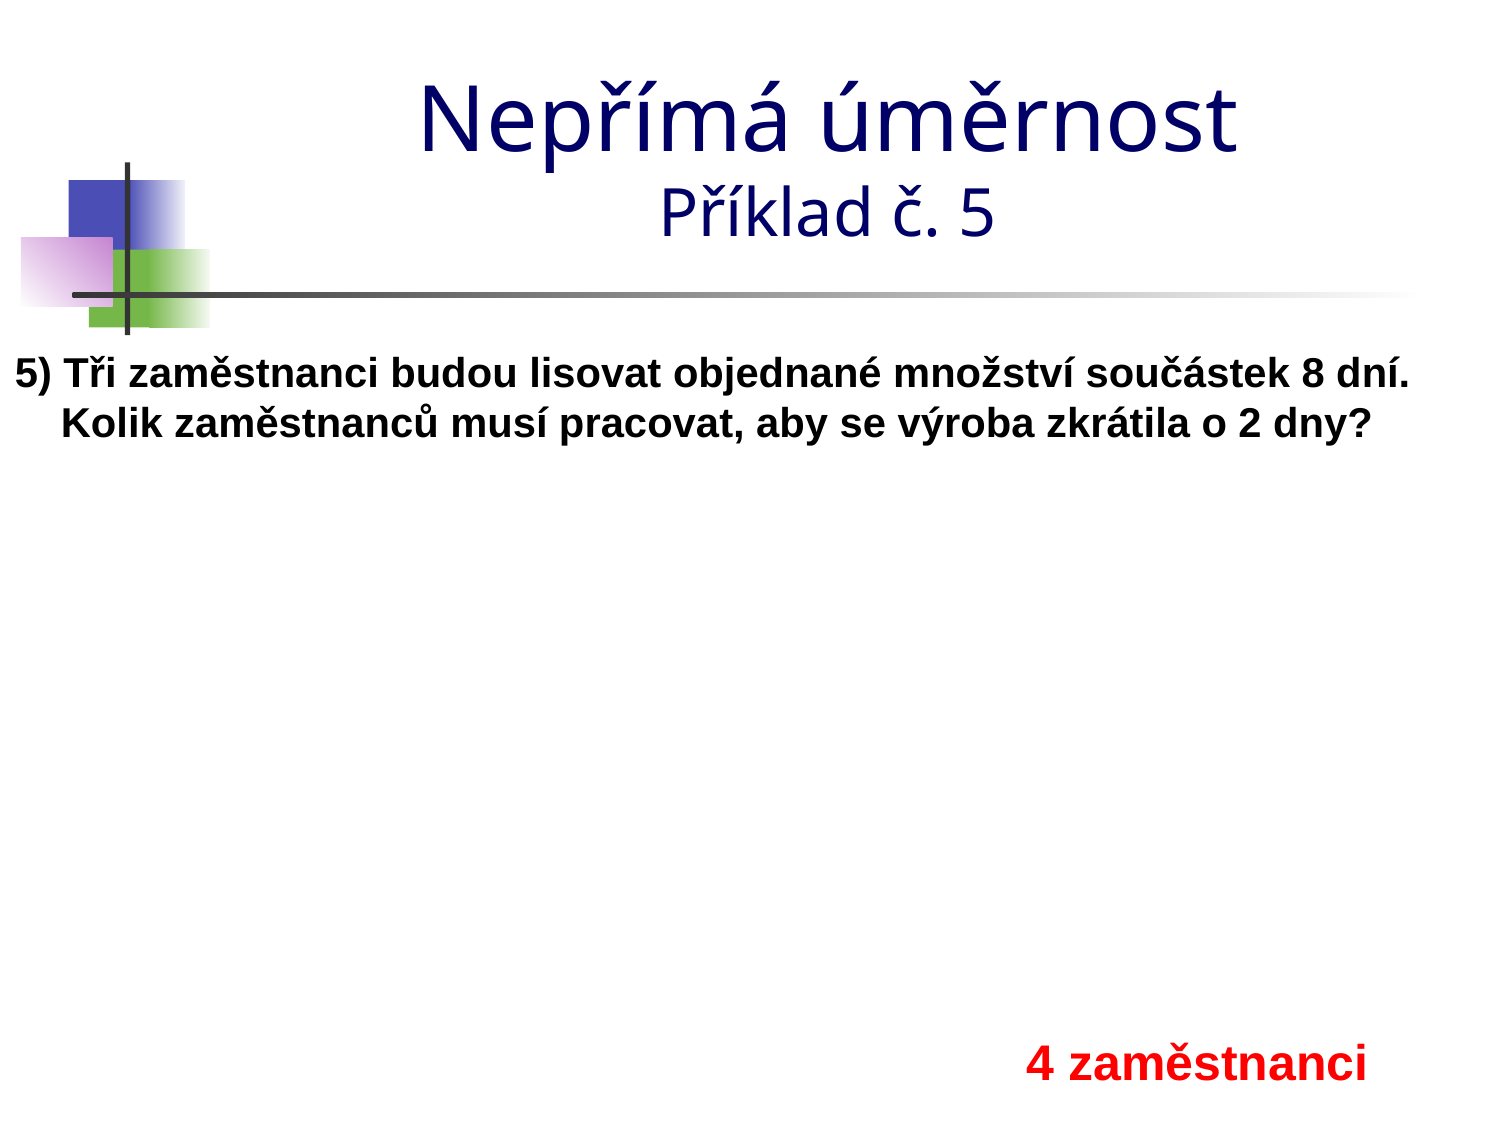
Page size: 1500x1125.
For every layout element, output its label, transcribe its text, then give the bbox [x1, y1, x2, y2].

text_box 4 zaměstnanci [1011, 1023, 1384, 1098]
title Nepřímá úměrnost Příklad č. 5 [188, 34, 1468, 276]
text_box 5) Tři zaměstnanci budou lisovat objednané množství součástek 8 dní. Kolik zaměstnanců musí pracovat, aby se výroba zkrátila o 2 dny? [0, 338, 1500, 453]
